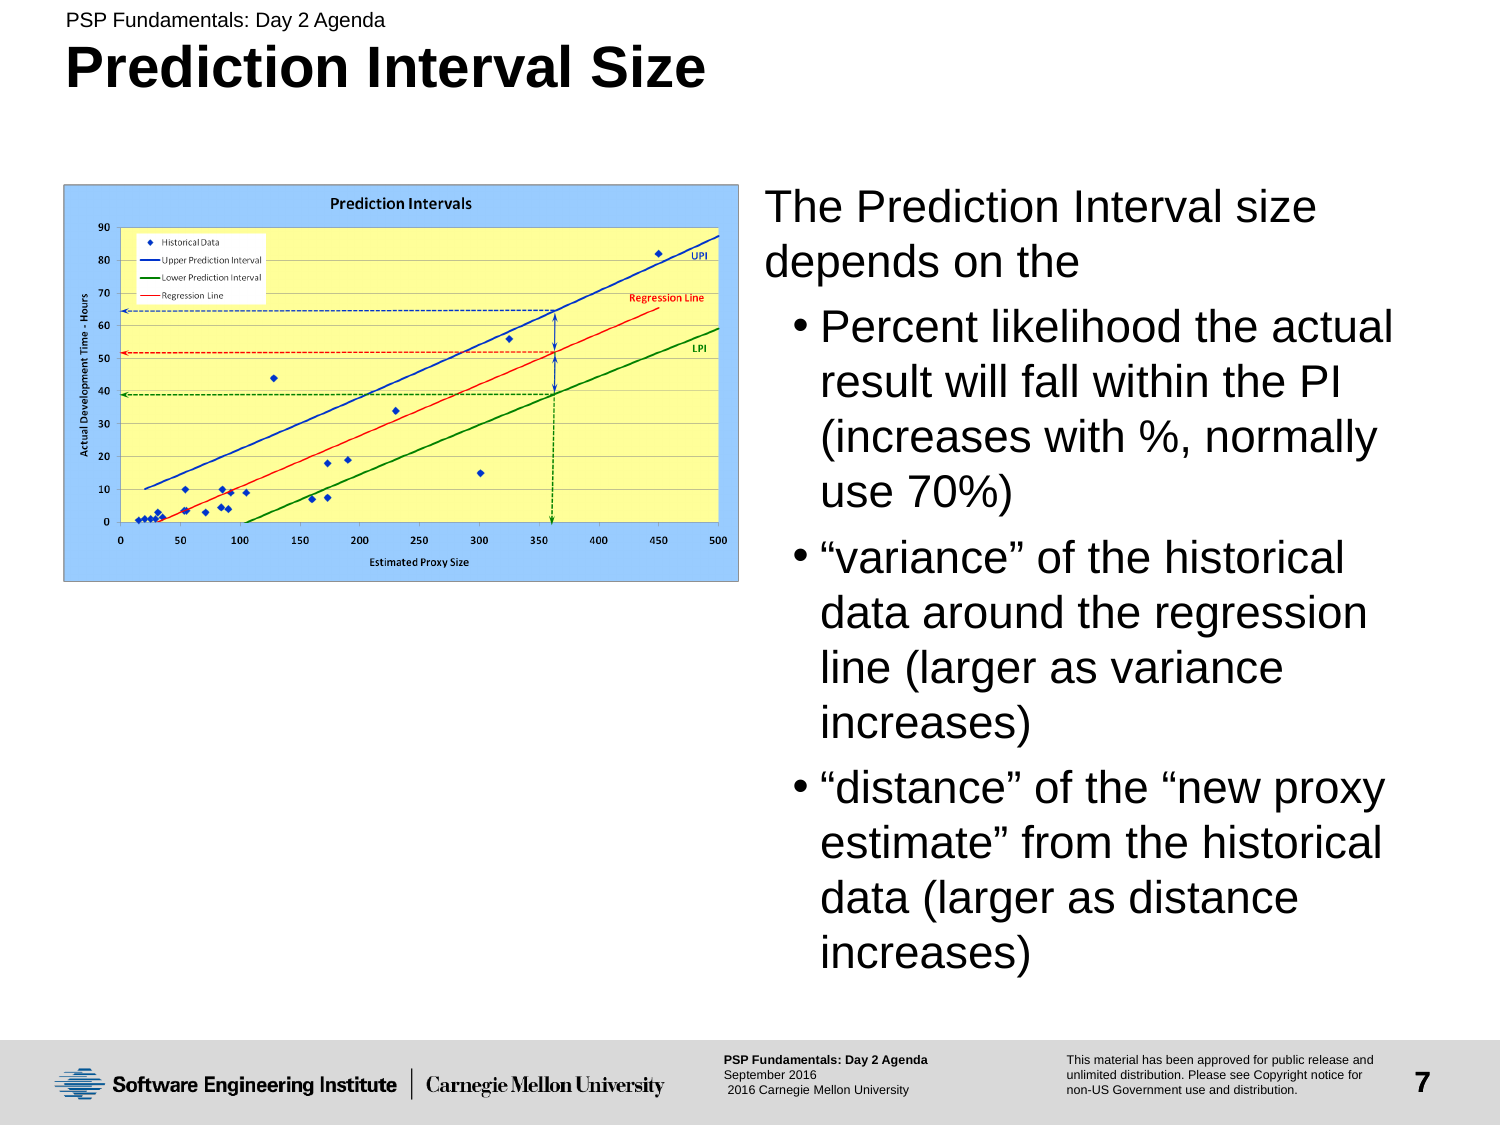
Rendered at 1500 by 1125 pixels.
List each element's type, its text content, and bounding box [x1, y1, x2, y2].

picture [63, 184, 739, 582]
list The Prediction Interval size depends on the Percent likelihood the actual result will fall within the PI (increases with %, normally use 70%) “variance” of the historical data around the regression line (larger as variance increases) “distance” of the “new proxy estimate” from the historical data (larger as distance increases) [764, 176, 1432, 1018]
picture [46, 1061, 673, 1104]
title Prediction Interval Size [65, 37, 1430, 148]
